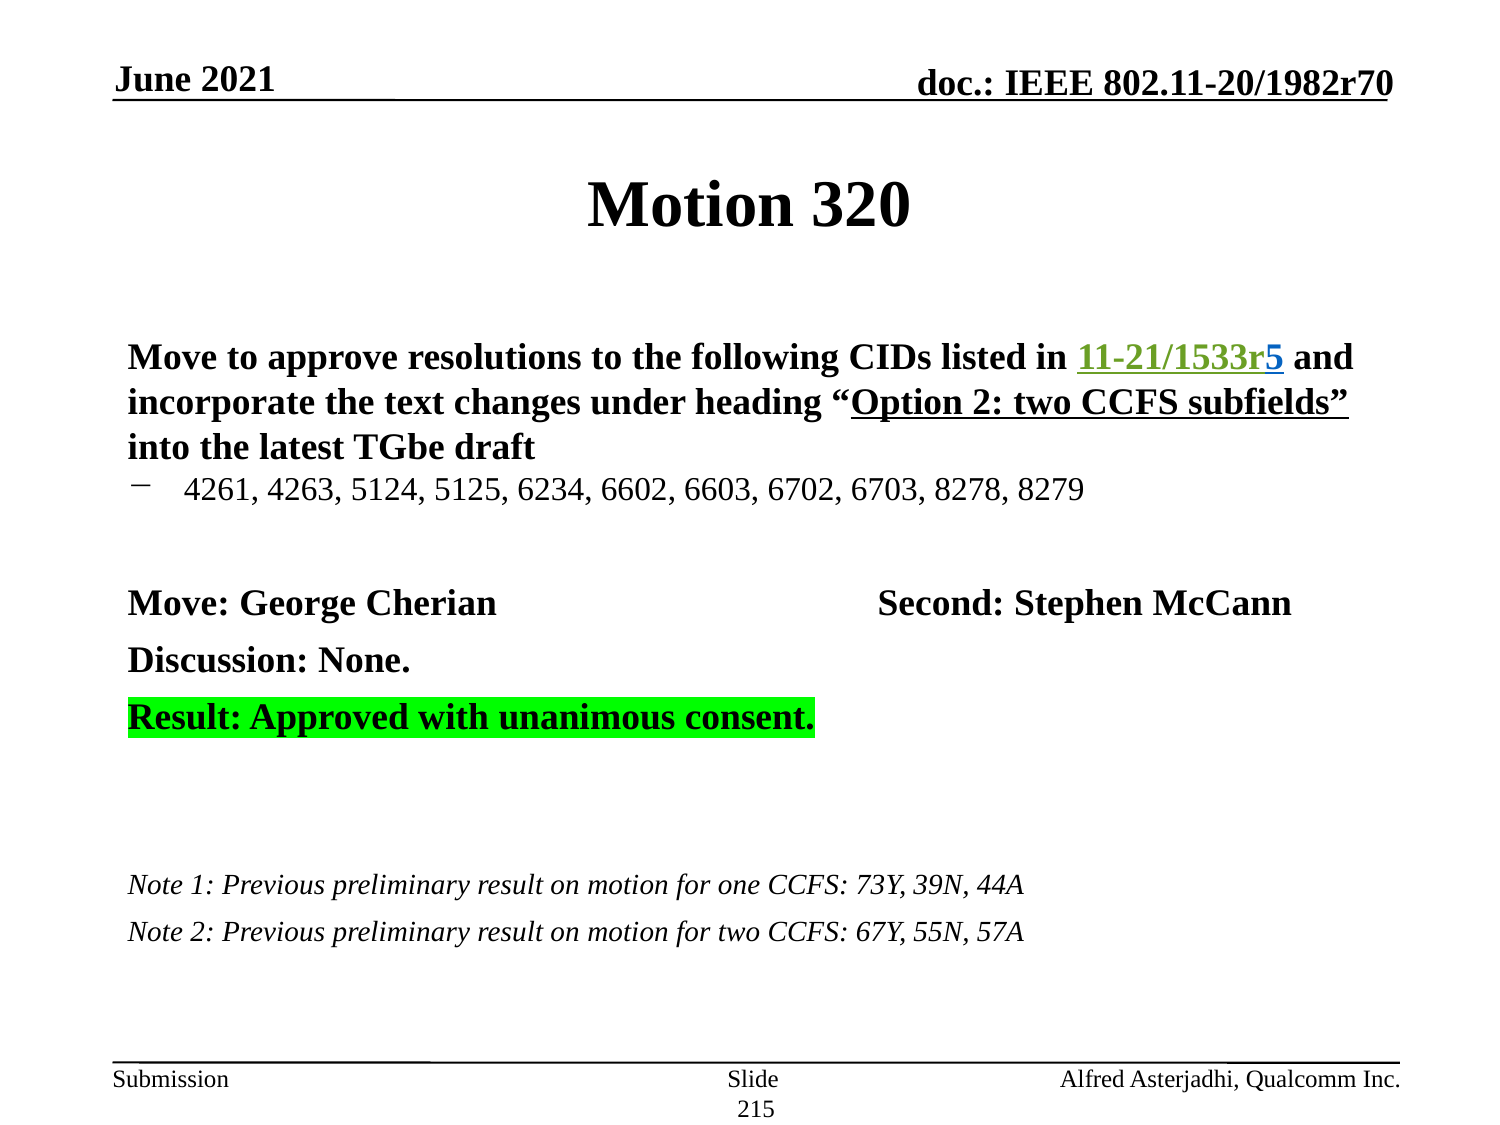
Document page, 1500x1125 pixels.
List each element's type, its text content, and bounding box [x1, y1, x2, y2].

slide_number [114, 54, 423, 100]
list Move to approve resolutions to the following CIDs listed in 11-21/1533r5 and incorporate the text changes under heading “Option 2: two CCFS subfields” into the latest TGbe draft 4261, 4263, 5124, 5125, 6234, 6602, 6603, 6702, 6703, 8278, 8279 Move: George Cherian Second: Stephen McCann Discussion: None. Result: Approved with unanimous consent. Note 1: Previous preliminary result on motion for one CCFS: 73Y, 39N, 44A Note 2: Previous preliminary result on motion for two CCFS: 67Y, 55N, 57A [112, 324, 1388, 1063]
slide_number Slide 215 [712, 1061, 800, 1123]
title Motion 320 [112, 112, 1388, 288]
footer Alfred Asterjadhi, Qualcomm Inc. [878, 1061, 1402, 1093]
